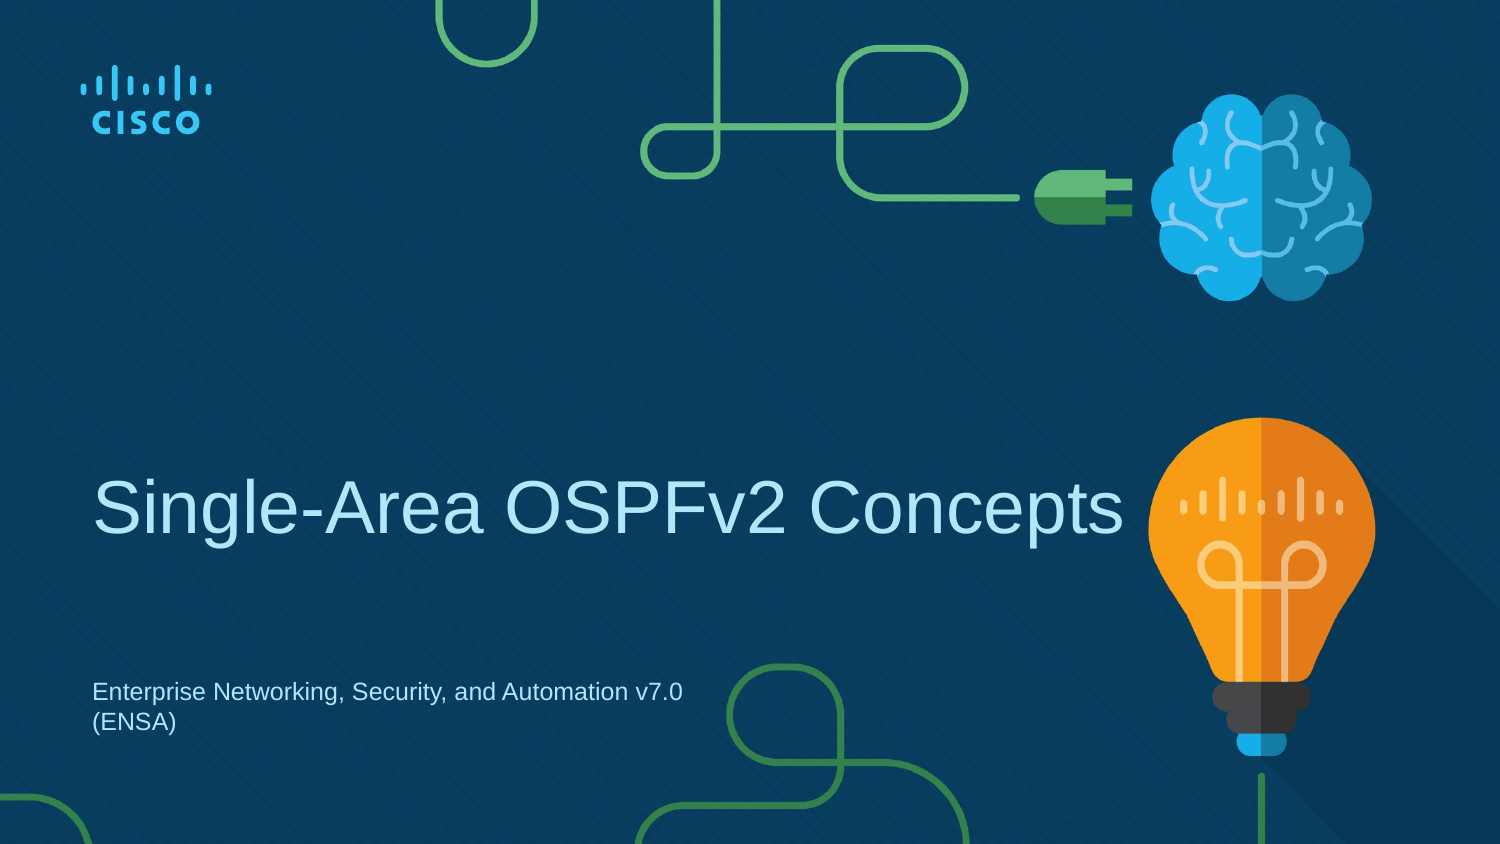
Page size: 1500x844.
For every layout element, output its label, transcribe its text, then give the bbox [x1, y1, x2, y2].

subtitle Enterprise Networking, Security, and Automation v7.0 (ENSA) [77, 624, 702, 773]
picture [0, 0, 1500, 844]
title Single-Area OSPFv2 Concepts [77, 380, 1172, 558]
